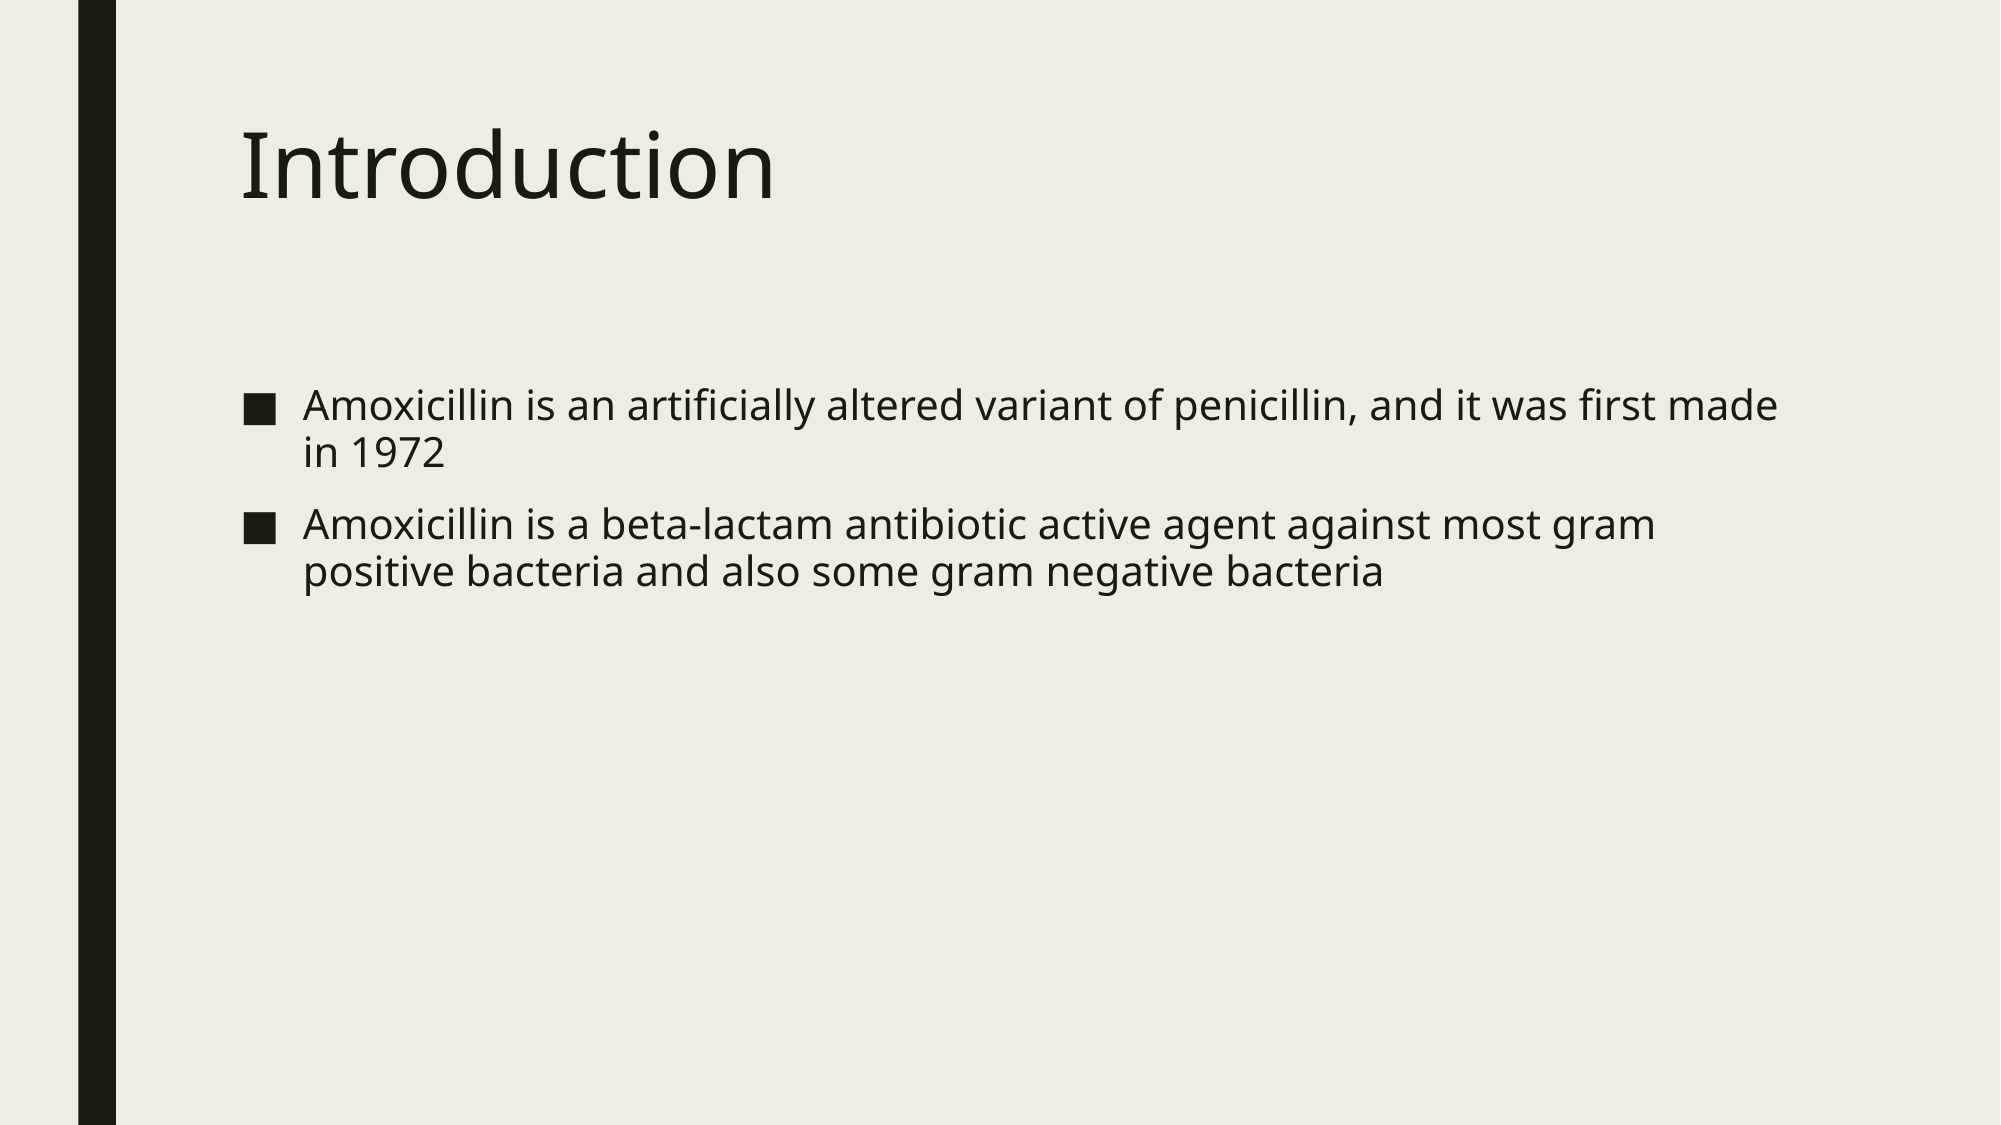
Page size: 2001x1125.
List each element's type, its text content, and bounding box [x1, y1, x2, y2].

list Amoxicillin is an artificially altered variant of penicillin, and it was first made in 1972 Amoxicillin is a beta-lactam antibiotic active agent against most gram positive bacteria and also some gram negative bacteria [225, 375, 1800, 963]
title Introduction [225, 112, 1800, 357]
